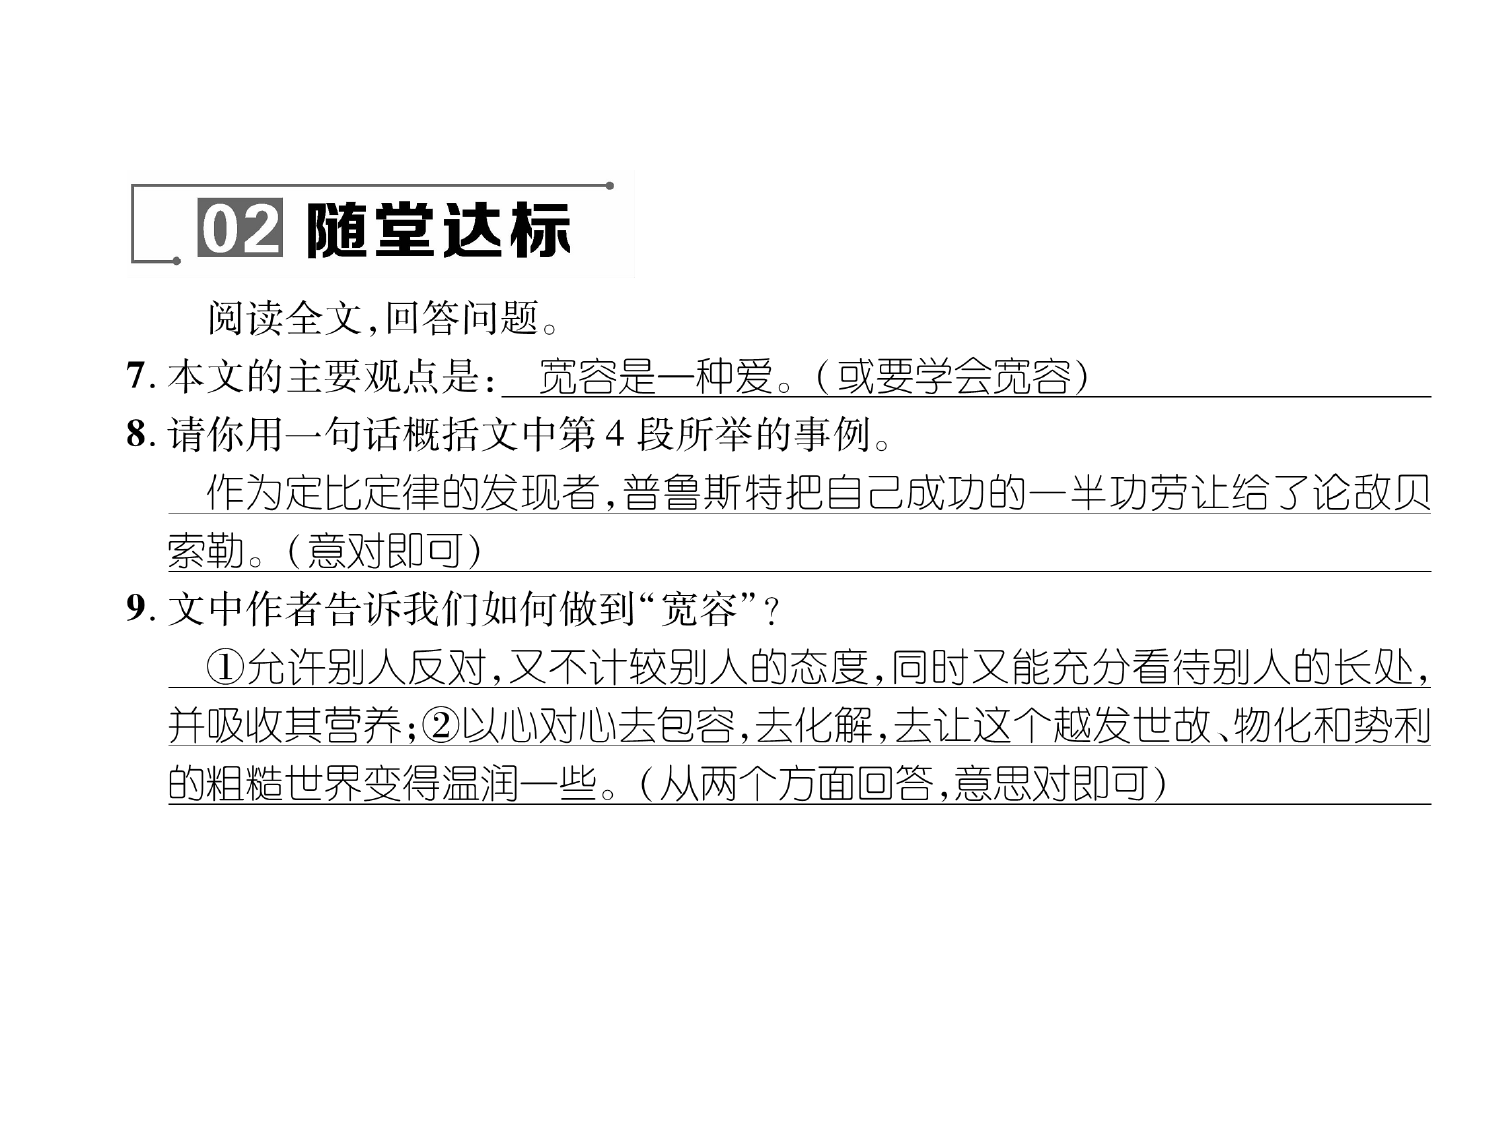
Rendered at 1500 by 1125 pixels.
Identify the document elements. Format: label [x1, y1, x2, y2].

picture [107, 170, 1442, 816]
